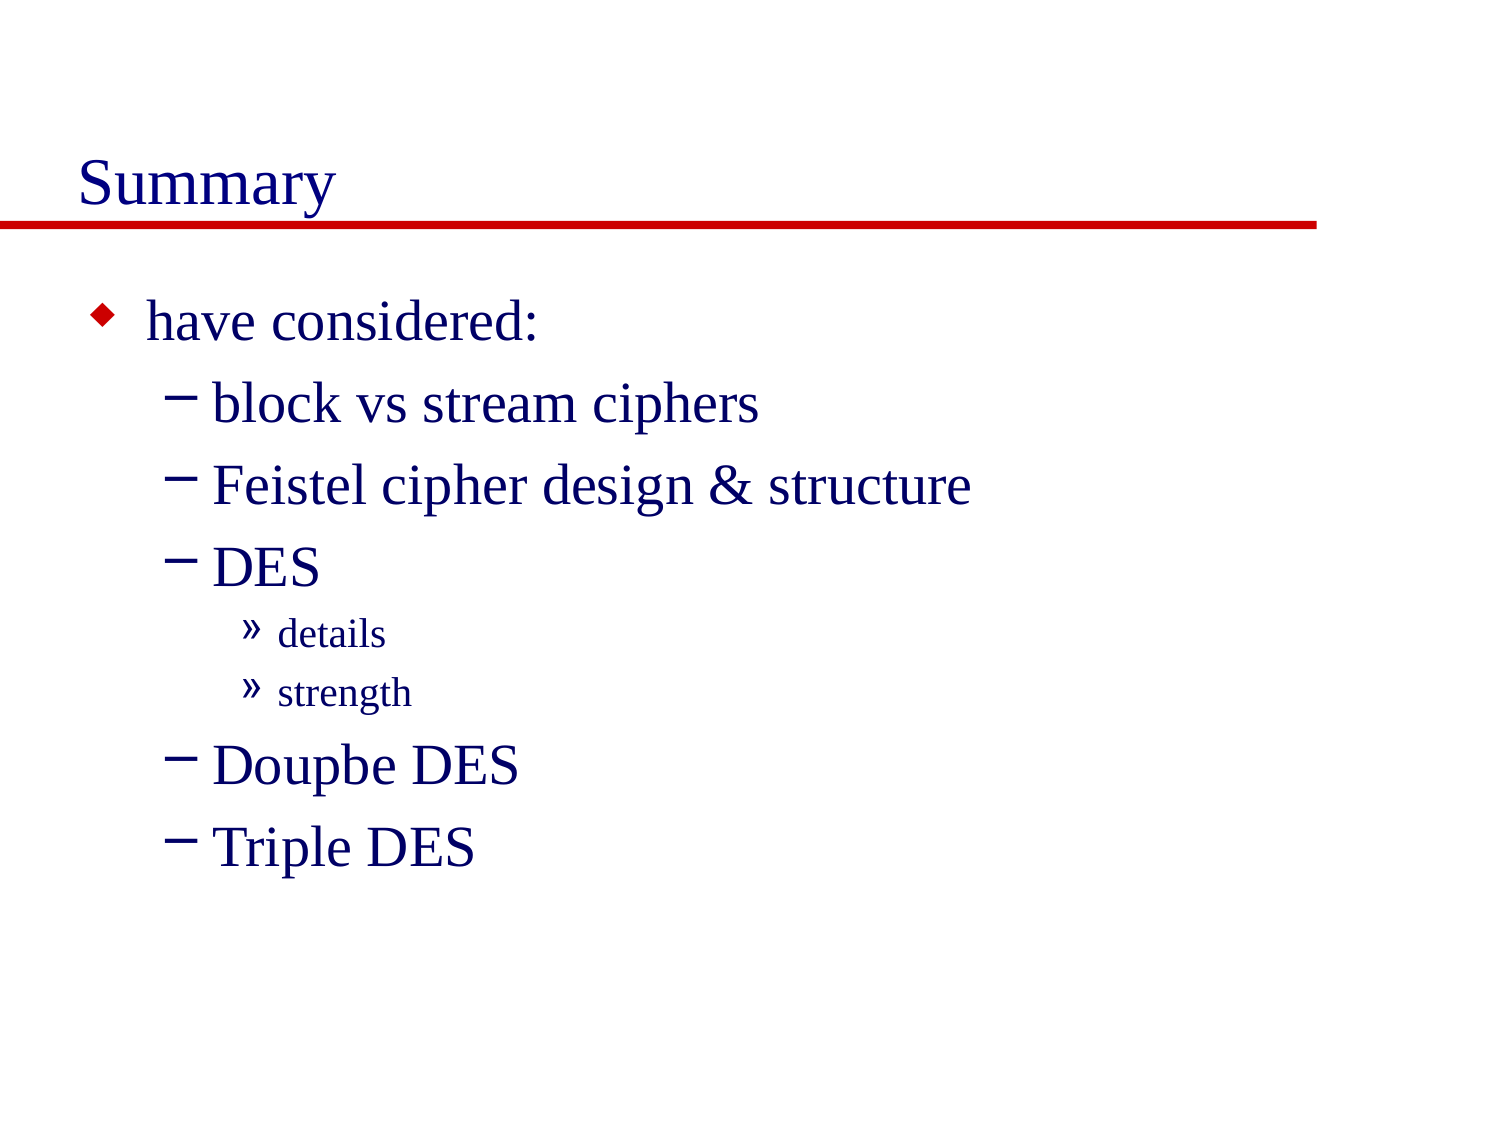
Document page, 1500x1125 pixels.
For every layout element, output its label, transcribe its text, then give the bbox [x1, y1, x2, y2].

title Summary [62, 43, 1338, 226]
list have considered: block vs stream ciphers Feistel cipher design & structure DES details strength Doupbe DES Triple DES [74, 274, 1426, 1076]
